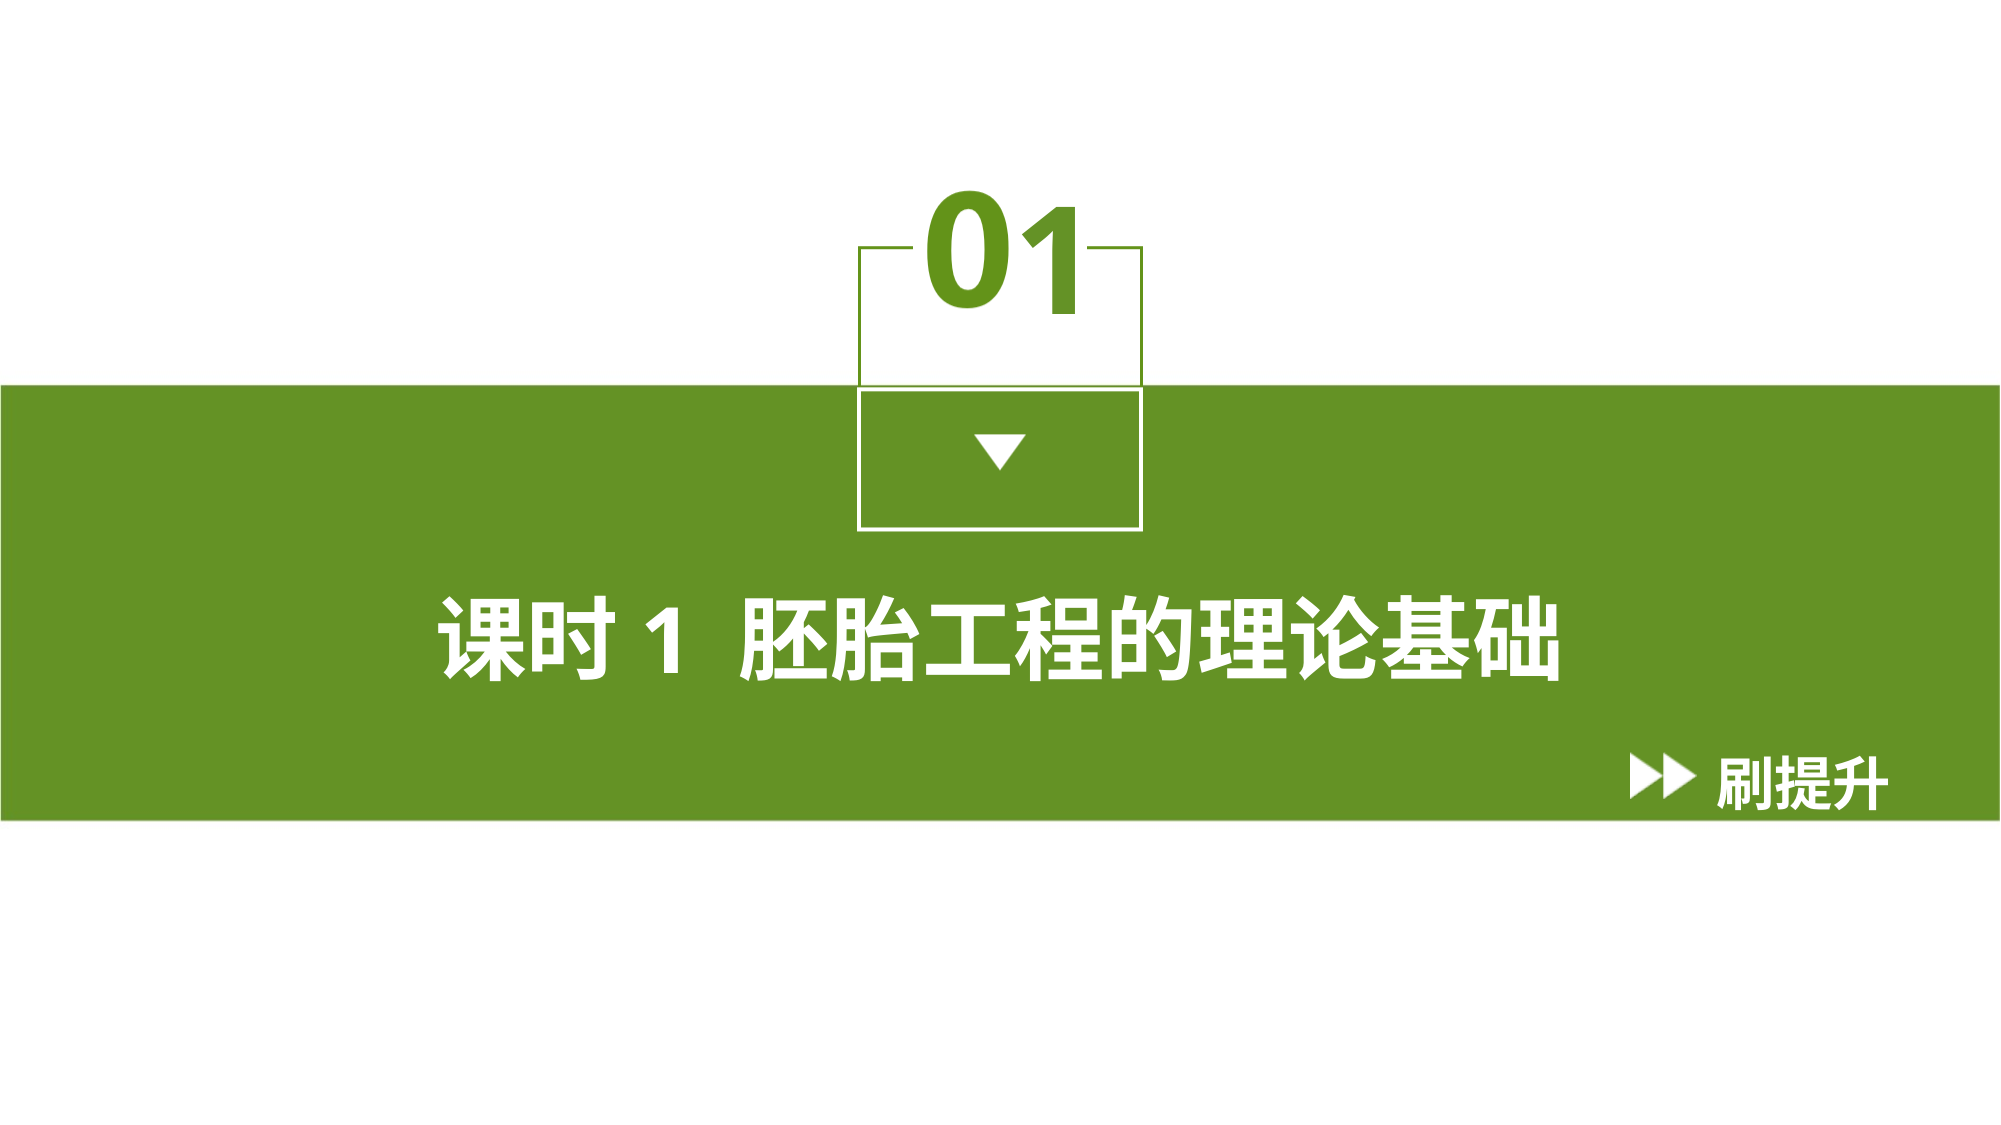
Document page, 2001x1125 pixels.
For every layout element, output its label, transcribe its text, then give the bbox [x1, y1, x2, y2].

text_box 刷提升 [1715, 718, 1997, 812]
picture [0, 0, 2000, 572]
text_box 1 [1013, 156, 1173, 353]
picture [0, 699, 2000, 1125]
text_box 课时1 胚胎工程的理论基础 [0, 572, 2000, 699]
